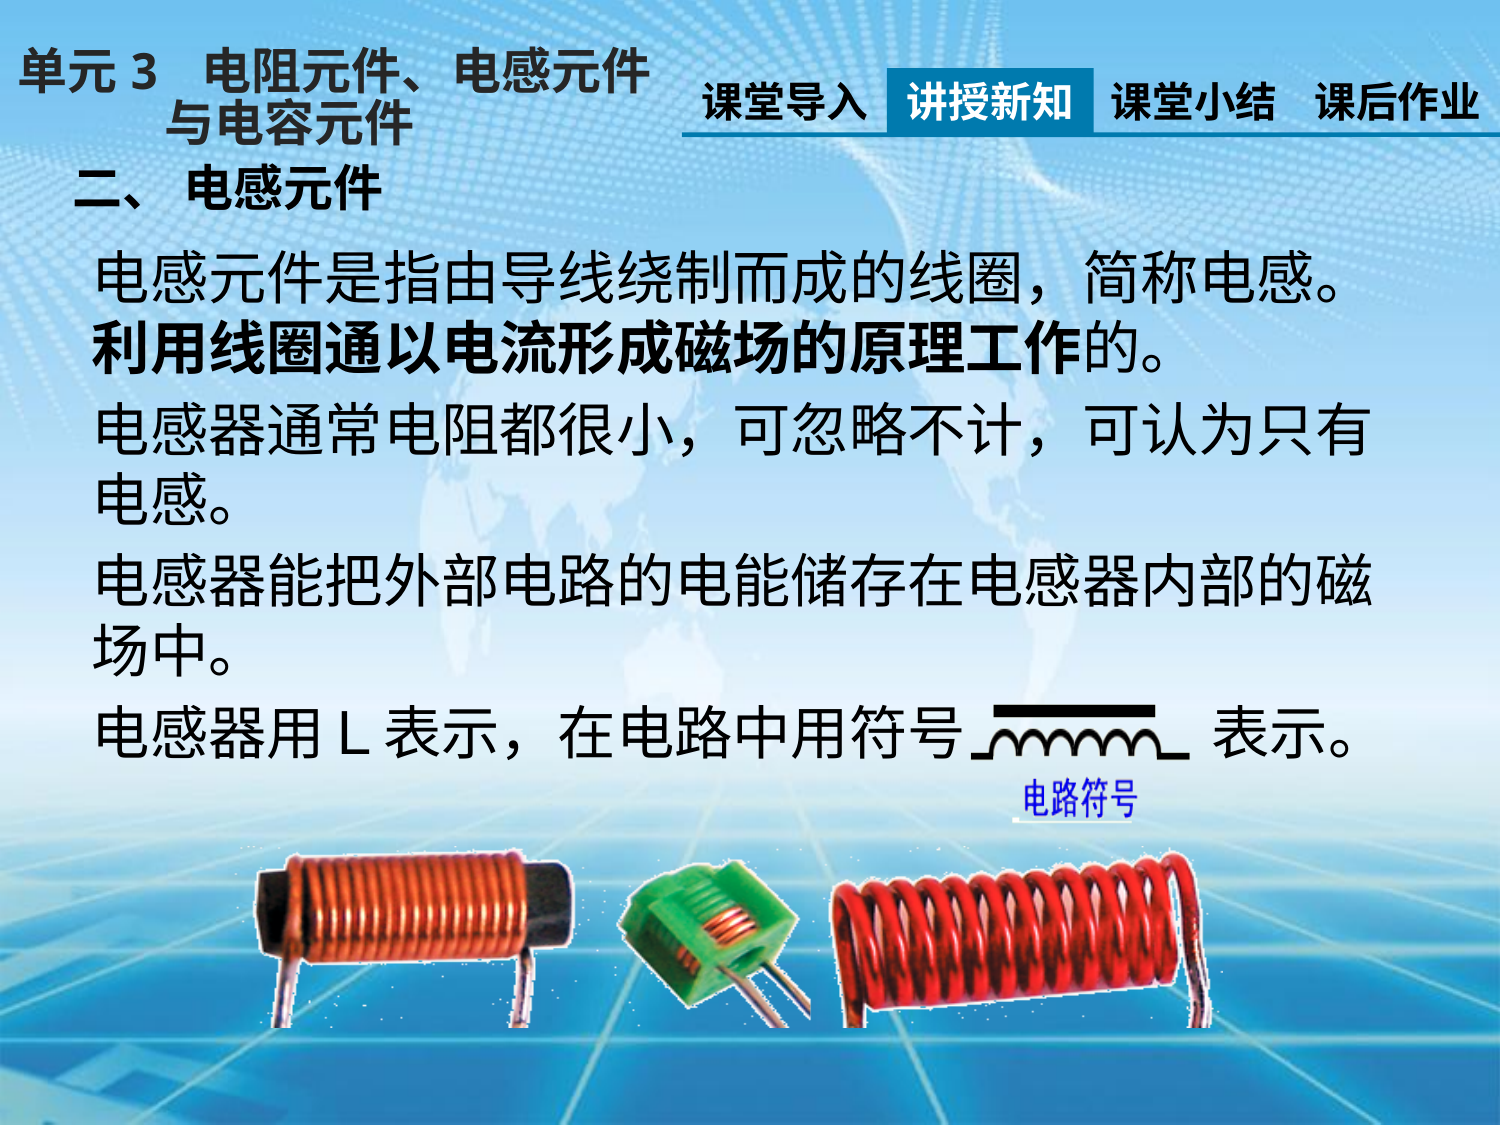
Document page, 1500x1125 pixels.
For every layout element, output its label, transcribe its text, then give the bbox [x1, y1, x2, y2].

text_box 电感元件是指由导线绕制而成的线圈，简称电感。利用线圈通以电流形成磁场的原理工作的。 电感器通常电阻都很小，可忽略不计，可认为只有电感。 电感器能把外部电路的电能储存在电感器内部的磁场中。 电感器用Ｌ表示，在电路中用符号 表示。 [76, 233, 1427, 827]
picture [0, 0, 1500, 1125]
text_box 二、 电感元件 [31, 160, 425, 239]
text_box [2, 39, 1500, 160]
